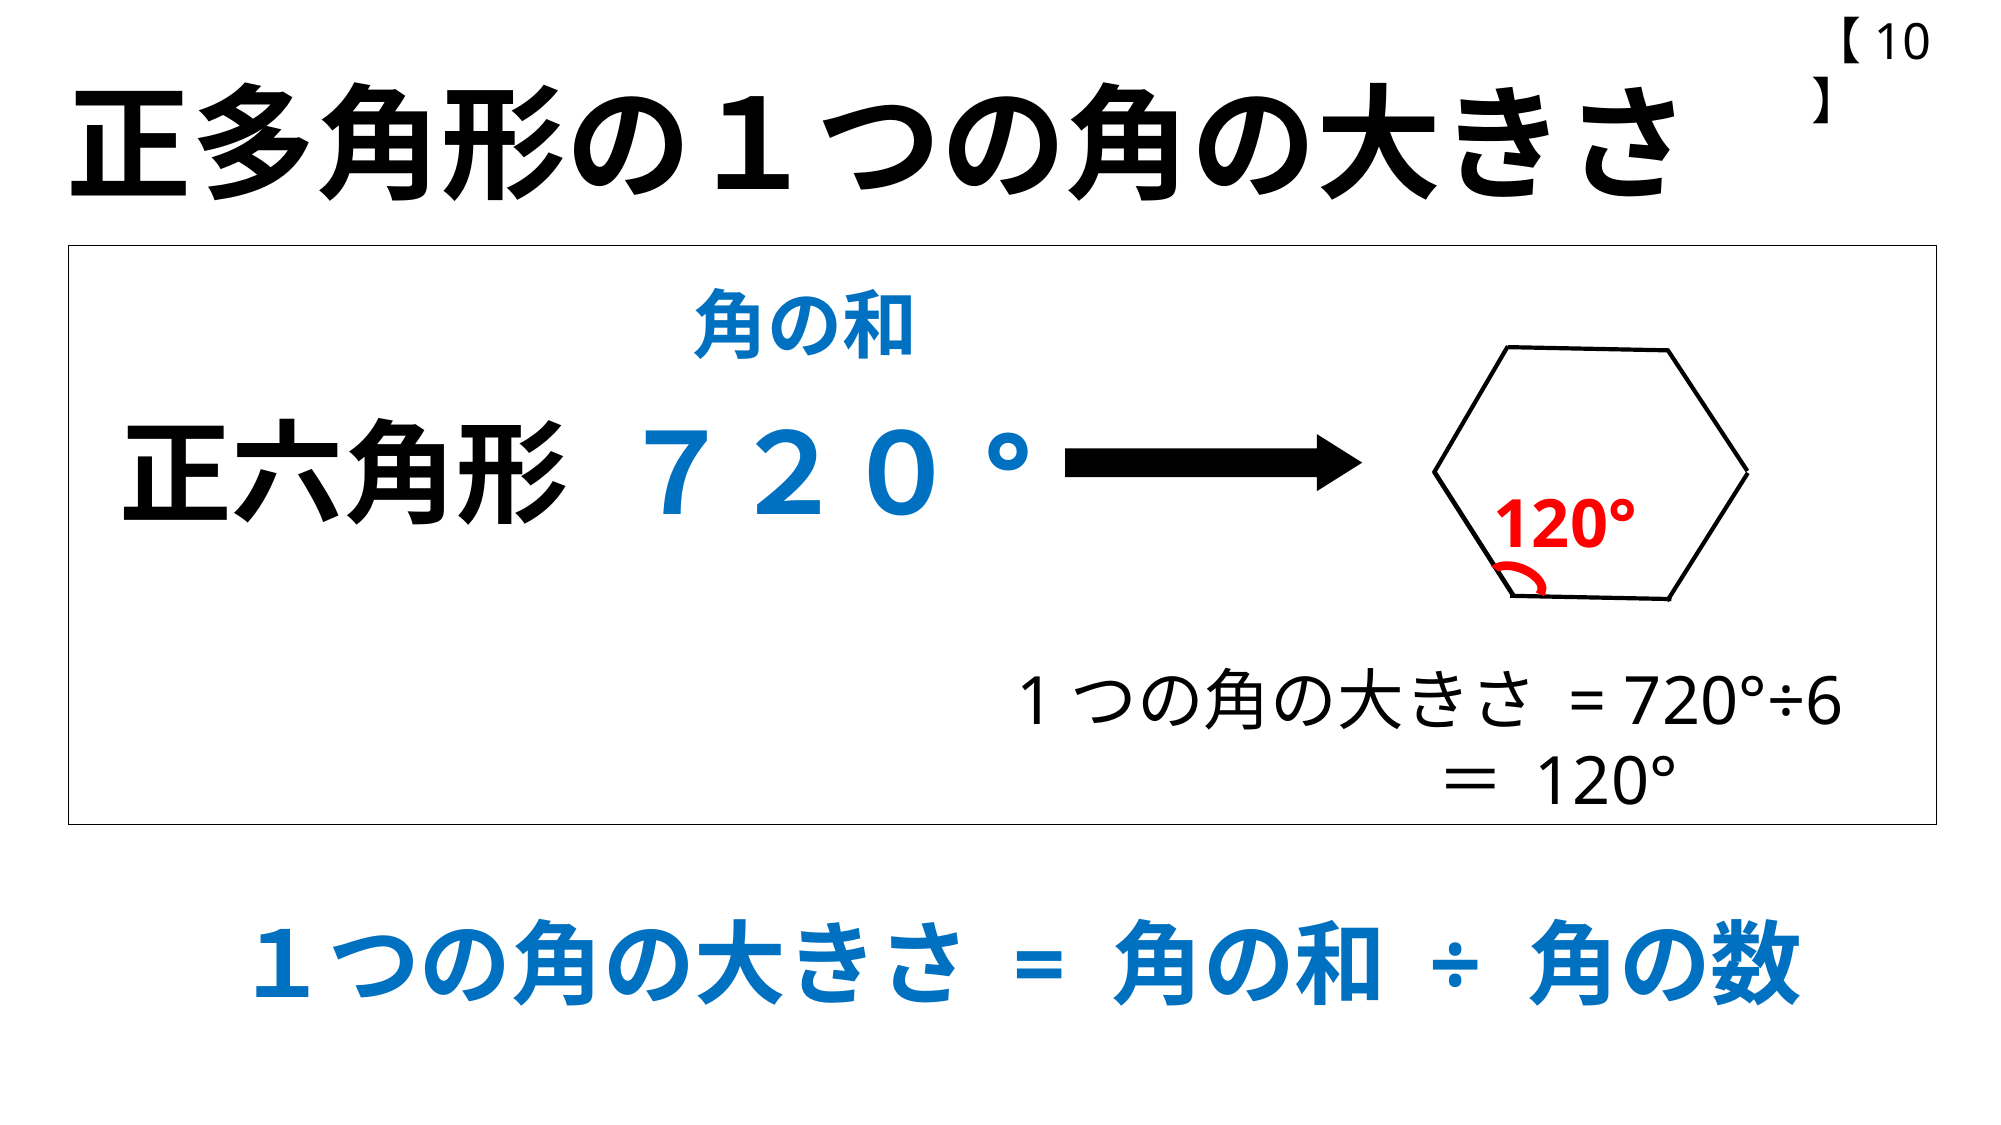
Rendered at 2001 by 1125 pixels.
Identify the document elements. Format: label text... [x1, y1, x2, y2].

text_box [1507, 347, 1670, 351]
text_box 1つの角の大きさ = 720°÷6 ＝ 120° [1001, 650, 1920, 826]
text_box [1513, 568, 1547, 595]
text_box [68, 245, 1937, 825]
text_box 正多角形の１つの角の大きさ [51, 57, 1756, 222]
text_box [1434, 471, 1513, 595]
text_box １つの角の大きさ = 角の和 ÷ 角の数 [221, 898, 2000, 1024]
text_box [1667, 349, 1748, 471]
text_box [1065, 434, 1363, 492]
text_box 正六角形 ７２０° [104, 394, 1132, 545]
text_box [1510, 595, 1667, 600]
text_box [1433, 346, 1508, 473]
text_box 角の和 [678, 270, 1020, 376]
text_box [1667, 472, 1748, 601]
text_box 120° [1513, 473, 1667, 568]
text_box 【10】 [1797, 1, 2000, 137]
